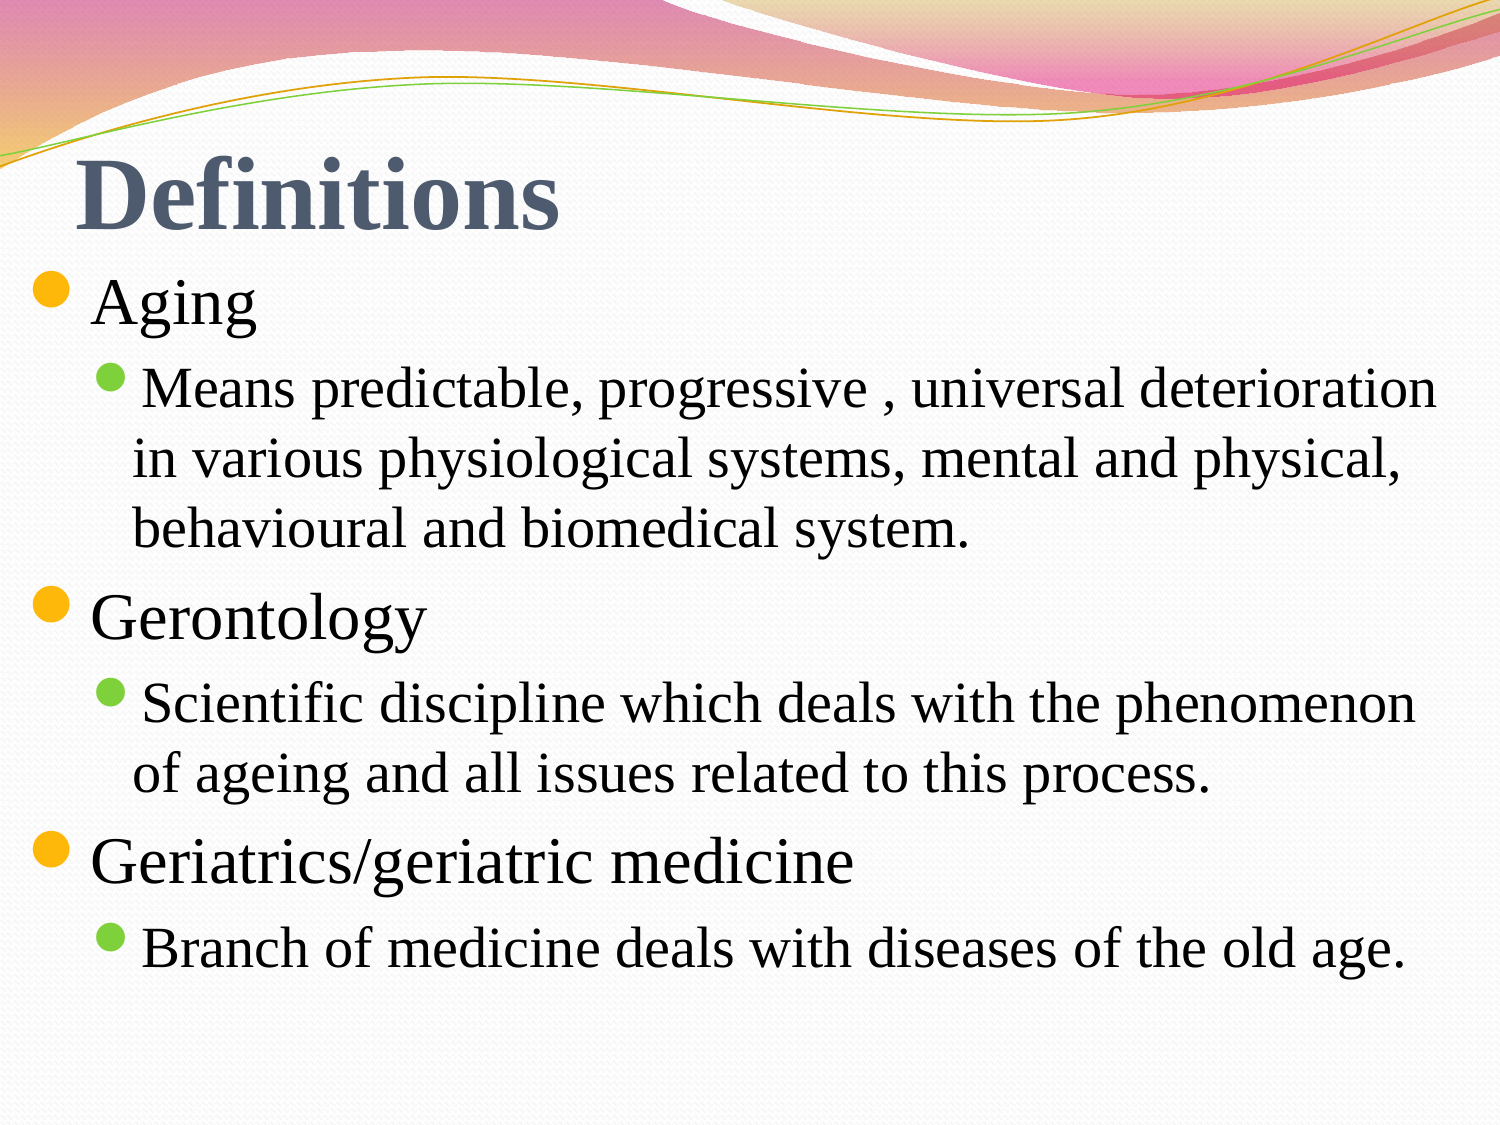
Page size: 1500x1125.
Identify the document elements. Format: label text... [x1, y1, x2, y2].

title Definitions [74, 62, 1426, 249]
list Aging Means predictable, progressive , universal deterioration in various physiological systems, mental and physical, behavioural and biomedical system. Gerontology Scientific discipline which deals with the phenomenon of ageing and all issues related to this process. Geriatrics/geriatric medicine Branch of medicine deals with diseases of the old age. [12, 249, 1488, 1038]
